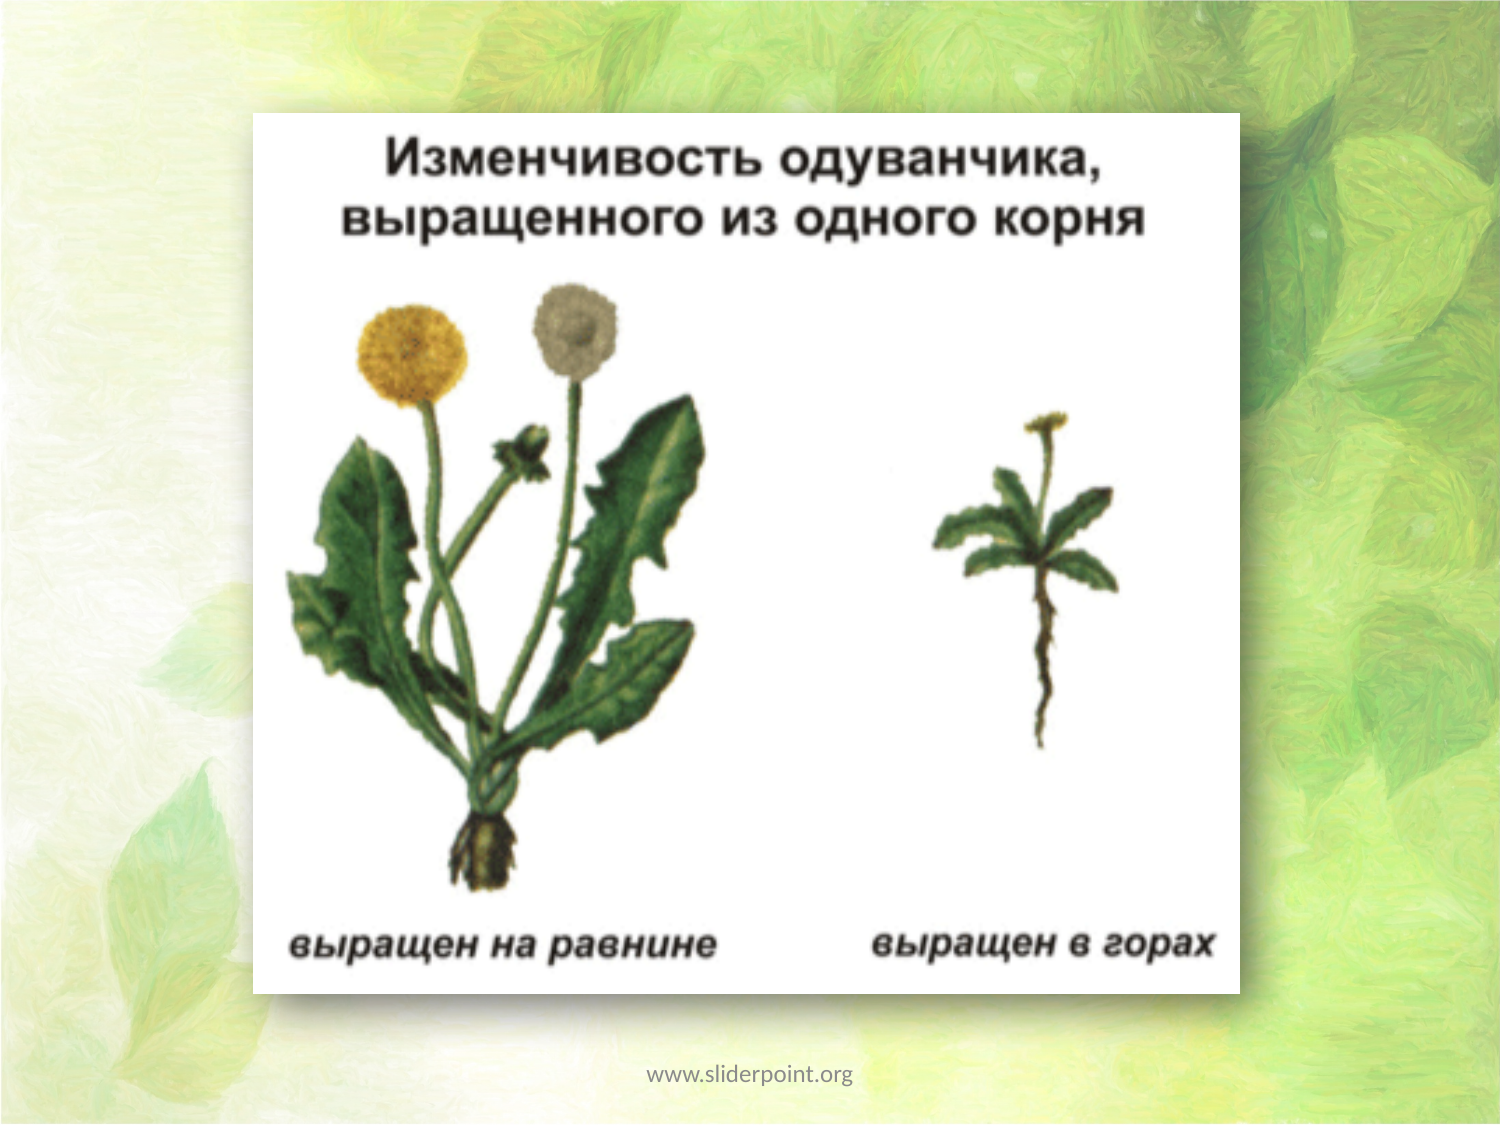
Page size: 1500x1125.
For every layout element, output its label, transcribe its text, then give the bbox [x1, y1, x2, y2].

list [253, 113, 1241, 994]
footer www.sliderpoint.org [512, 1042, 988, 1103]
